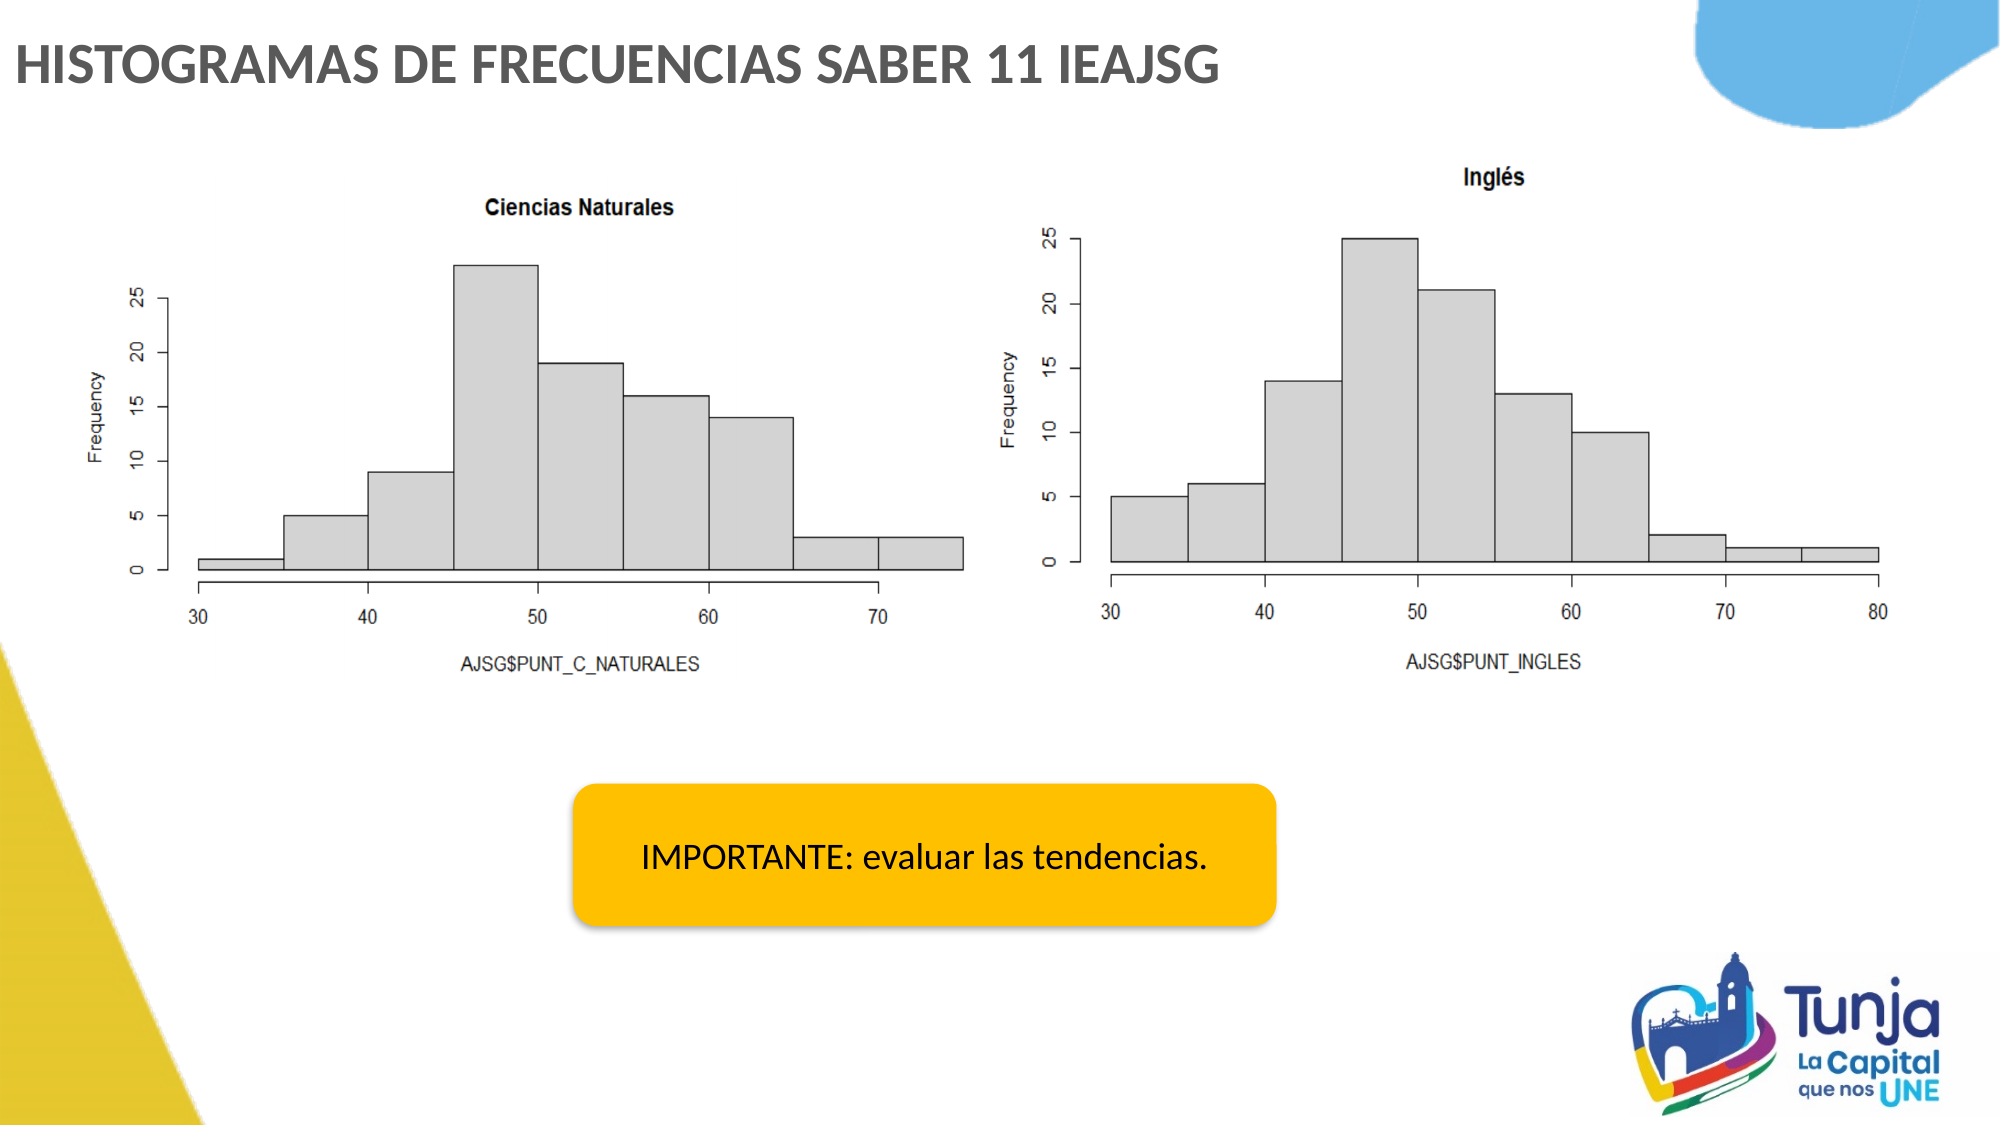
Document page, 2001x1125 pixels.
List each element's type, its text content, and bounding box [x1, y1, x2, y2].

text_box IMPORTANTE: evaluar las tendencias. [571, 782, 1279, 928]
picture [0, 0, 2000, 1125]
picture [1628, 952, 2000, 1119]
title HISTOGRAMAS DE FRECUENCIAS SABER 11 IEAJSG [0, 0, 1658, 174]
